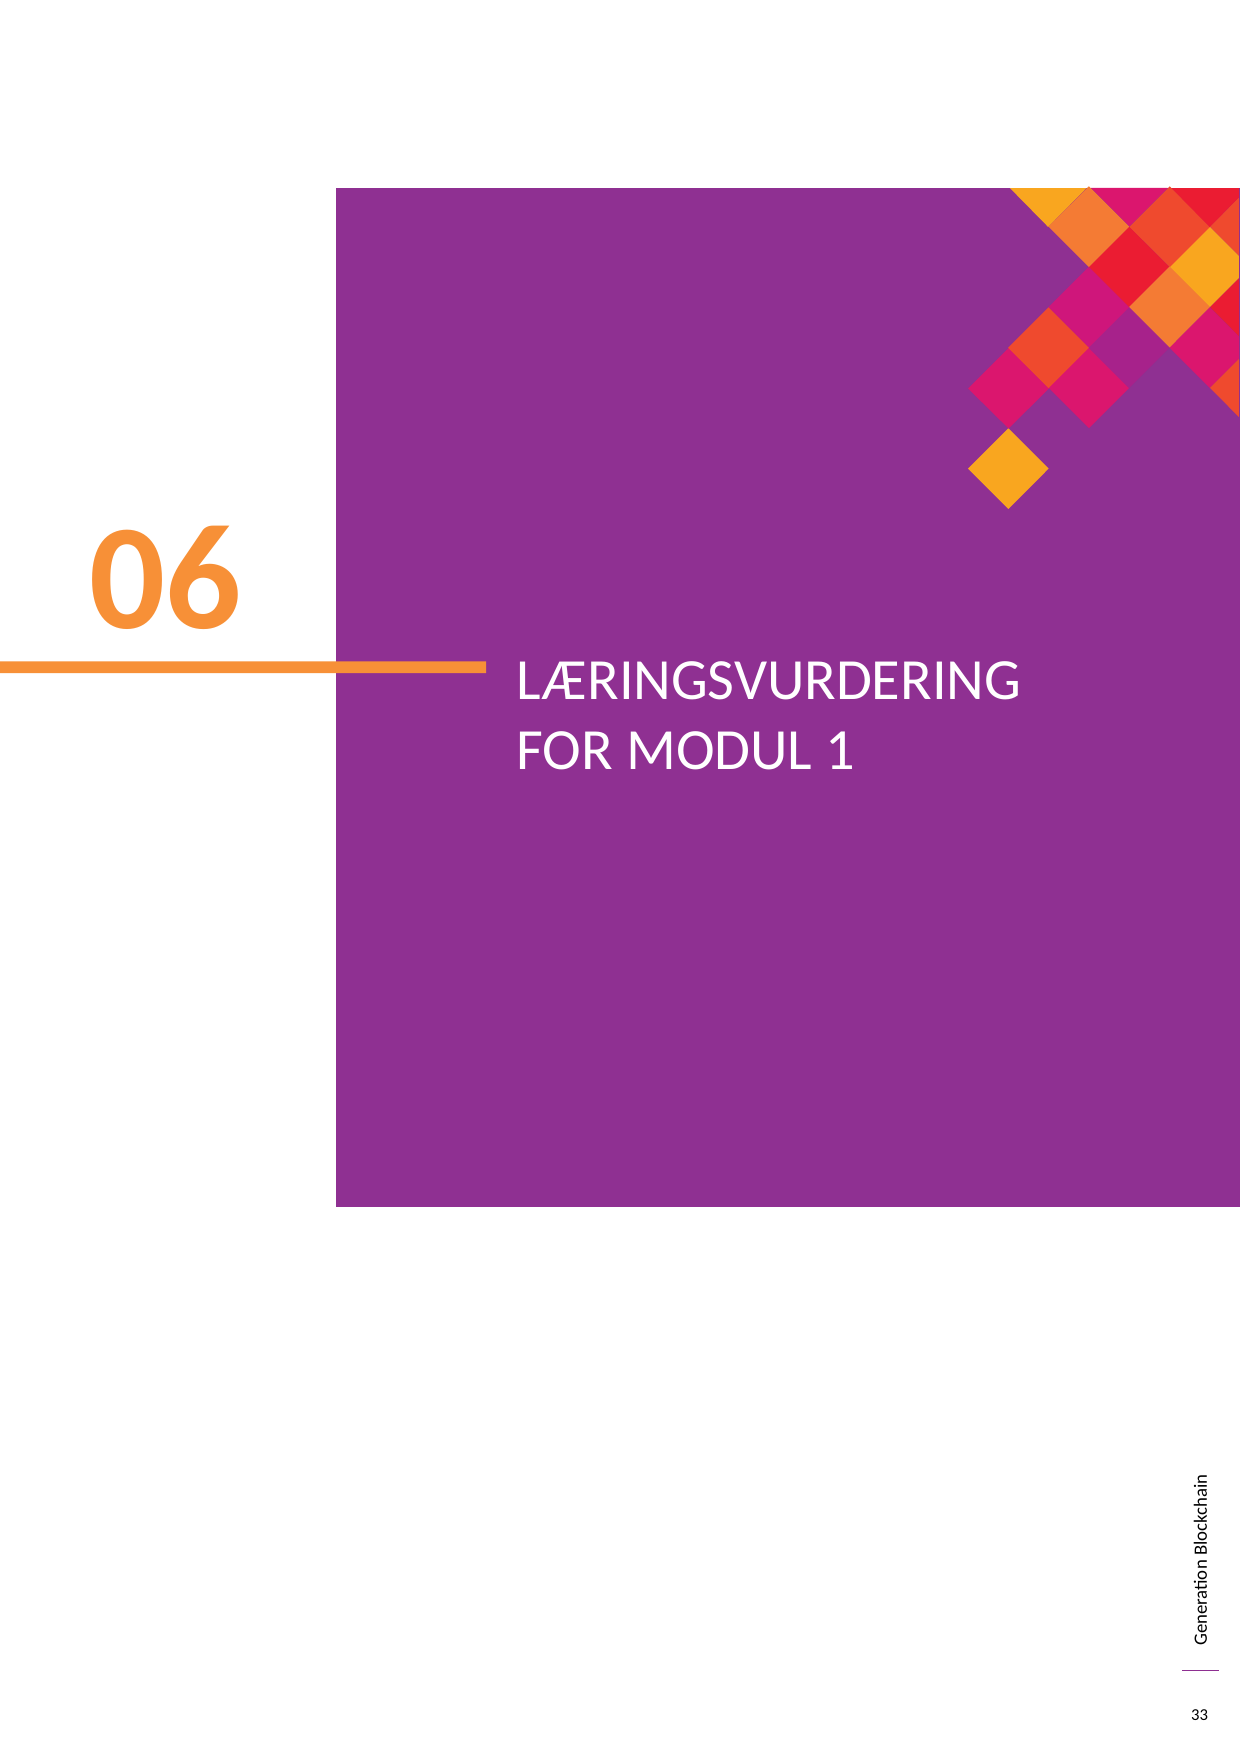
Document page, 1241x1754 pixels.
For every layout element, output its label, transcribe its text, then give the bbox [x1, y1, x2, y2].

slide_number 33 [1170, 1692, 1229, 1736]
list 06 [74, 471, 375, 727]
list LÆRINGSVURDERING FOR MODUL 1 [501, 634, 1074, 813]
